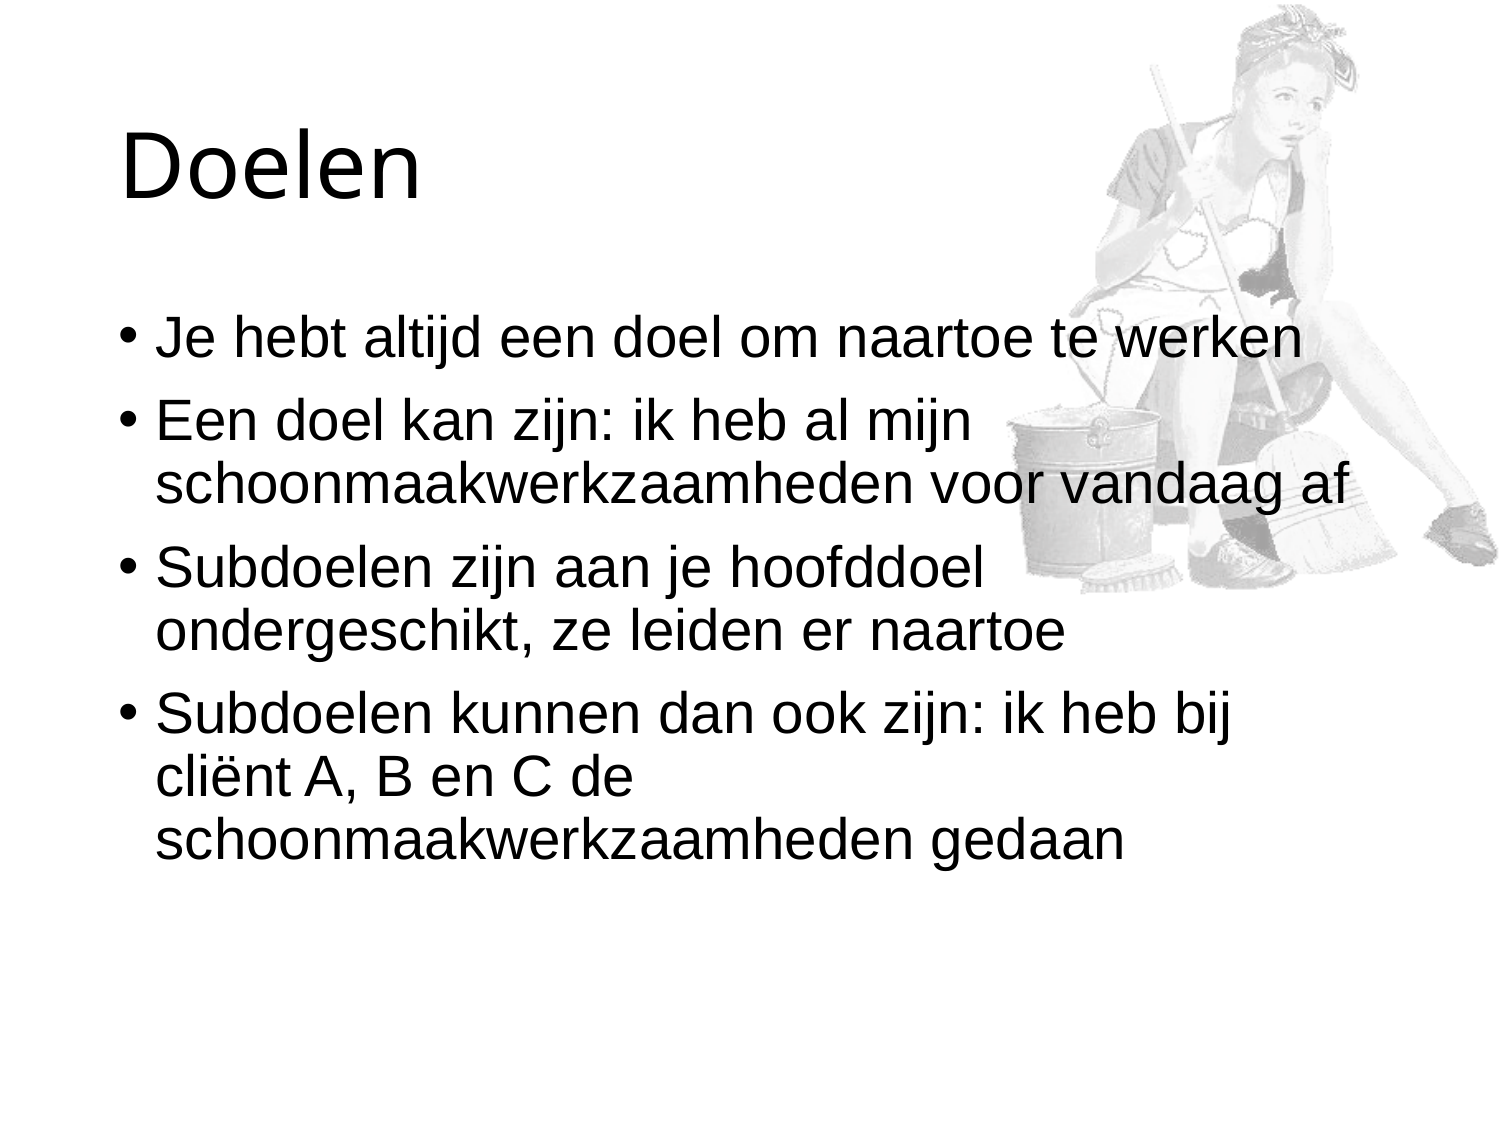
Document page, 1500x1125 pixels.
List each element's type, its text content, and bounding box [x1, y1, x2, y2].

title Doelen [103, 59, 1005, 278]
picture [1005, 2, 1500, 596]
list Je hebt altijd een doel om naartoe te werken Een doel kan zijn: ik heb al mijn schoonmaakwerkzaamheden voor vandaag af Subdoelen zijn aan je hoofddoel ondergeschikt, ze leiden er naartoe Subdoelen kunnen dan ook zijn: ik heb bij cliënt A, B en C de schoonmaakwerkzaamheden gedaan [103, 299, 1397, 1014]
